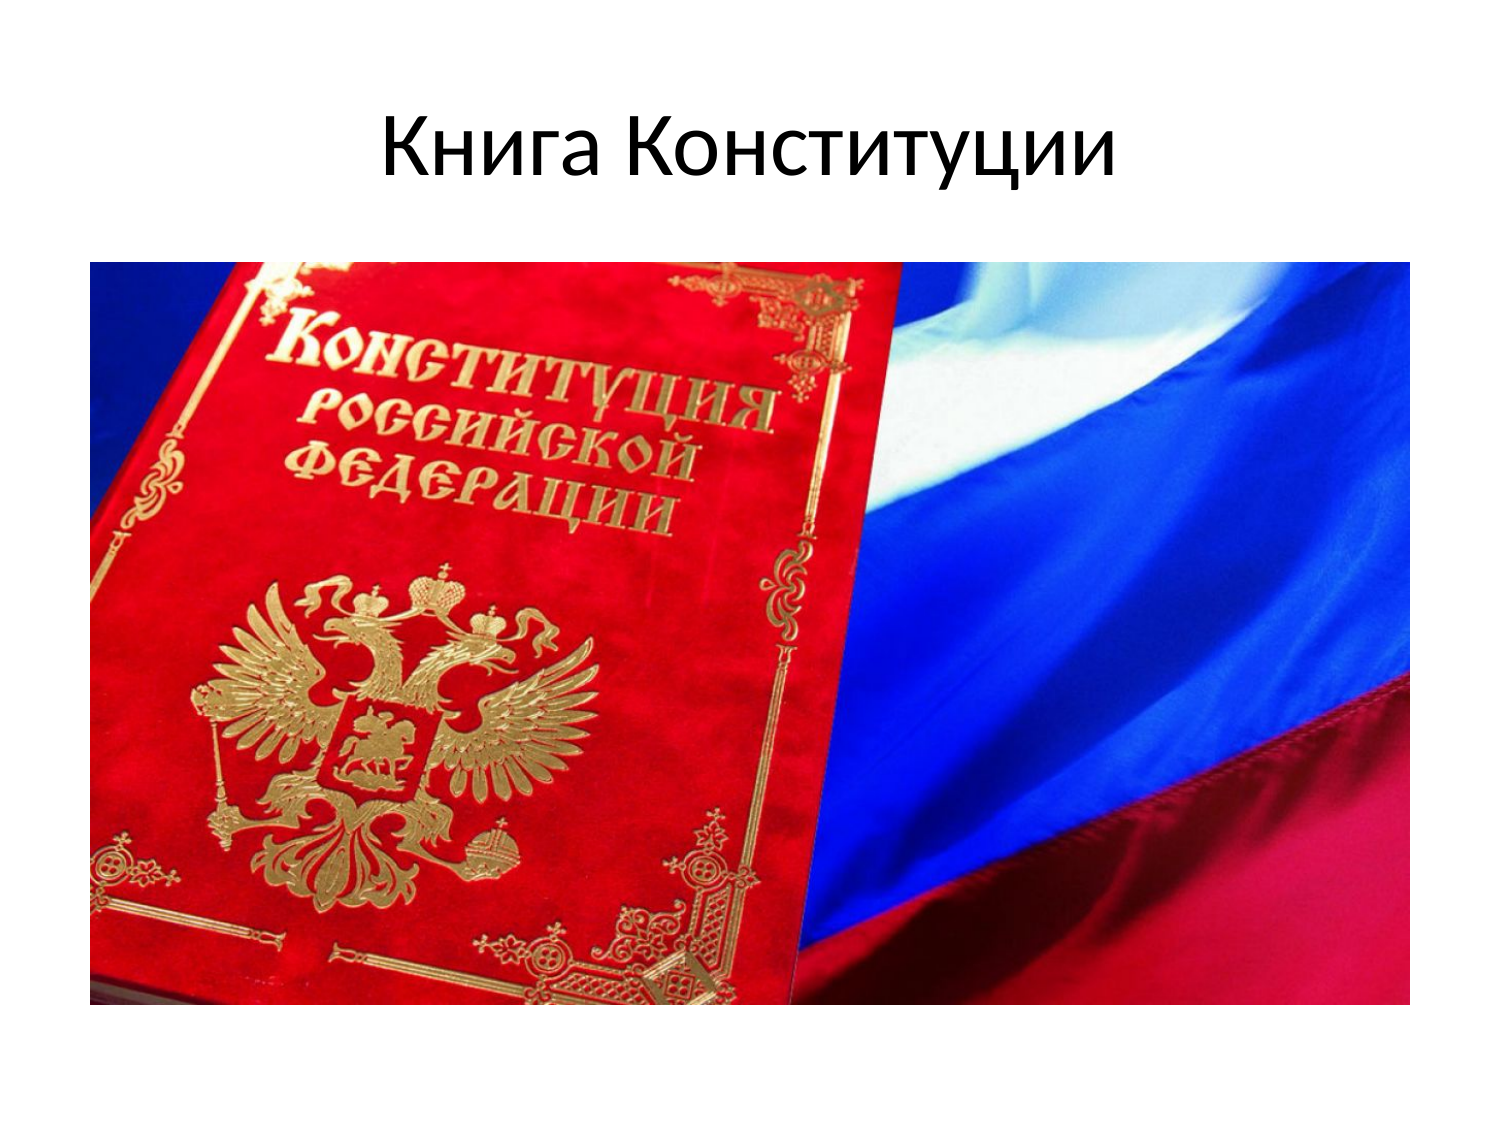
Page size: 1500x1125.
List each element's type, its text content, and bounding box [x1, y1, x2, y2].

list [89, 262, 1411, 1006]
title Книга Конституции [75, 45, 1425, 233]
